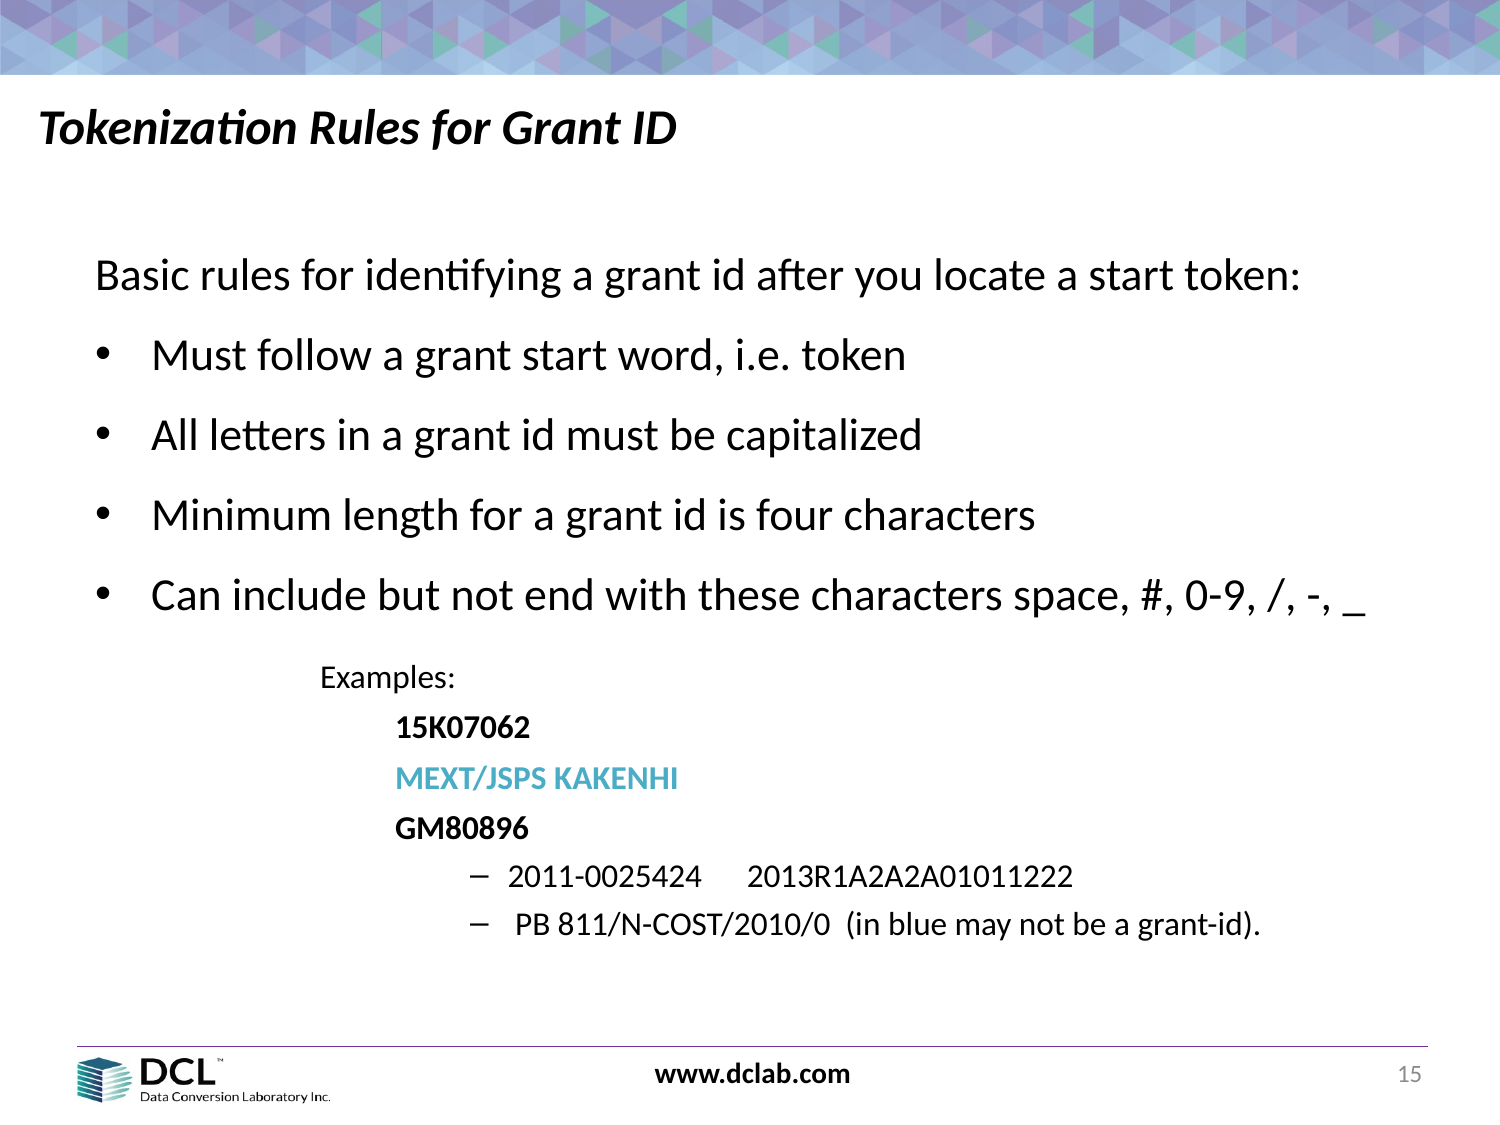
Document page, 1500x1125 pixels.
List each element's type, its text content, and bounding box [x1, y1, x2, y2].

slide_number 15 [1087, 1042, 1438, 1103]
picture [0, 0, 1500, 75]
picture [75, 1057, 330, 1107]
text_box Tokenization Rules for Grant ID [30, 87, 1363, 163]
text_box Basic rules for identifying a grant id after you locate a start token: Must follow a grant start word, i.e. token All letters in a grant id must be capitalized Minimum length for a grant id is four characters Can include but not end with these characters space, #, 0-9, /, -, _ Examples: 15K07062 MEXT/JSPS KAKENHI GM80896 2011-0025424 2013R1A2A2A01011222 PB 811/N-COST/2010/0 (in blue may not be a grant-id). [87, 237, 1445, 1001]
